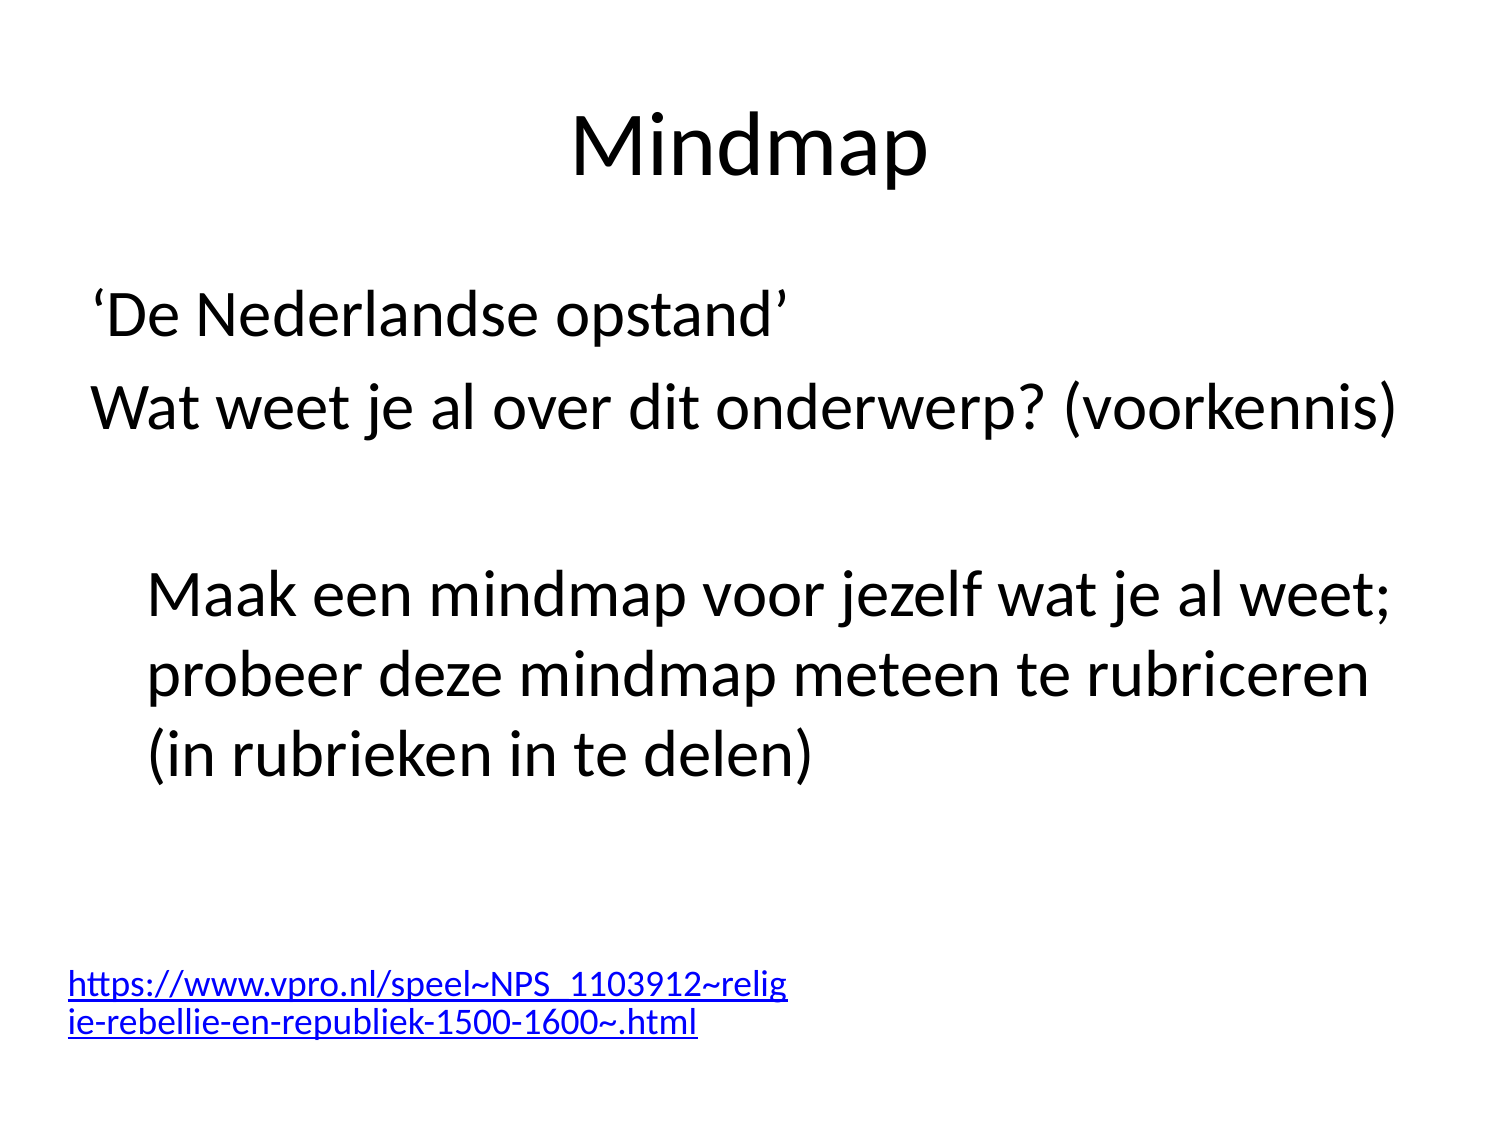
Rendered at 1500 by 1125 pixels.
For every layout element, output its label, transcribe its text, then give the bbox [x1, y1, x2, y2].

text_box https://www.vpro.nl/speel~NPS_1103912~religie-rebellie-en-republiek-1500-1600~.html [53, 951, 803, 1012]
list ‘De Nederlandse opstand’ Wat weet je al over dit onderwerp? (voorkennis) Maak een mindmap voor jezelf wat je al weet; probeer deze mindmap meteen te rubriceren (in rubrieken in te delen) [75, 262, 1425, 1005]
title Mindmap [75, 45, 1425, 233]
